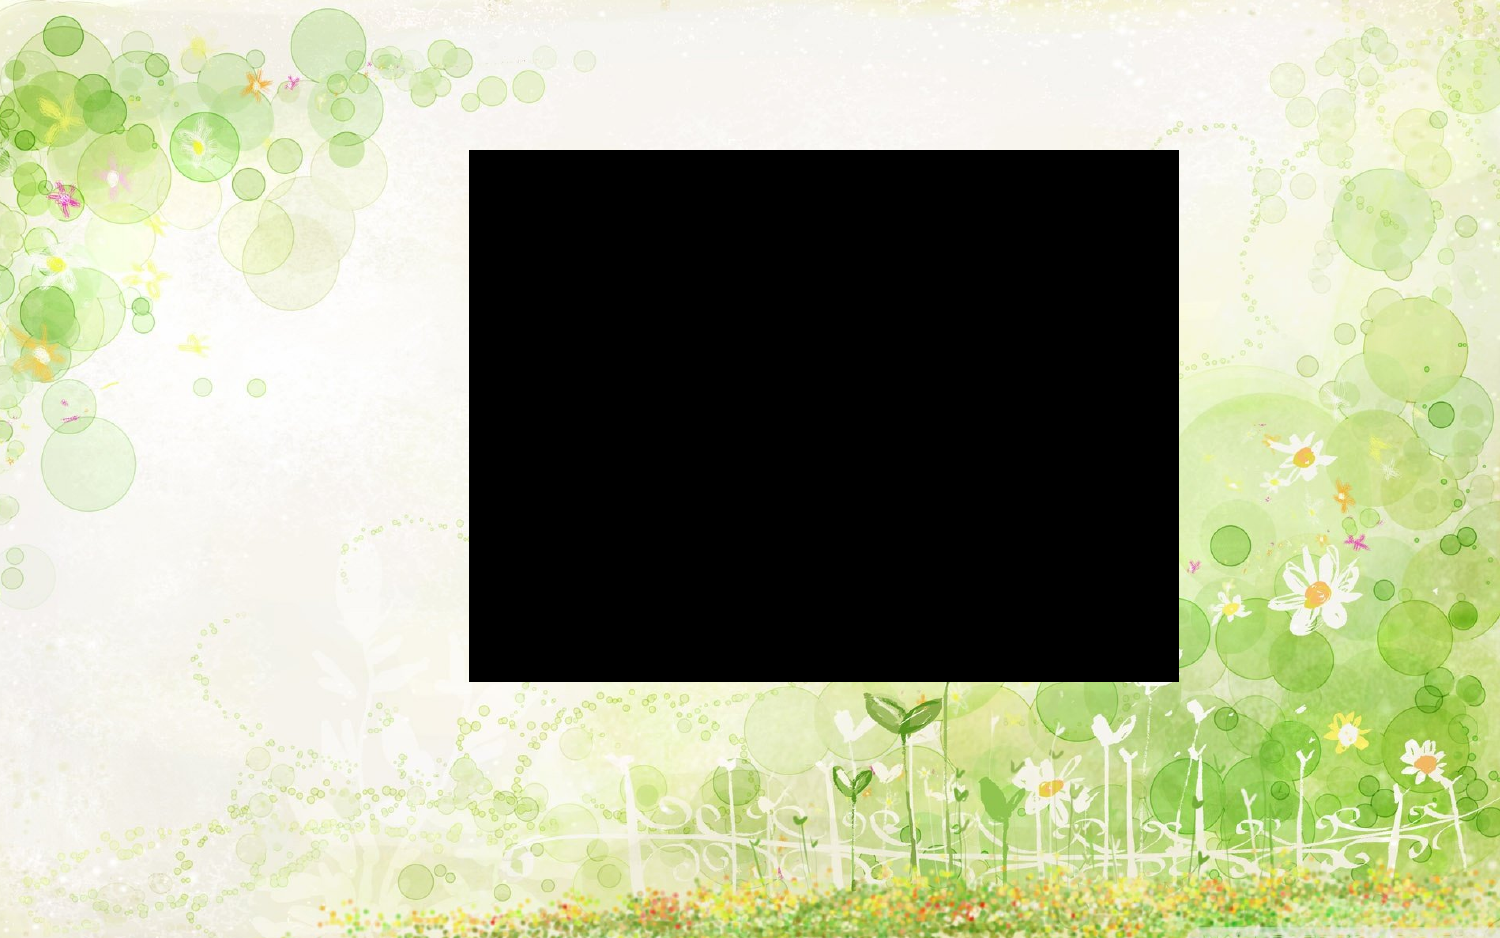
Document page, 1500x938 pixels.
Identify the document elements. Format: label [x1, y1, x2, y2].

list [468, 149, 1180, 683]
picture [0, 0, 1500, 938]
